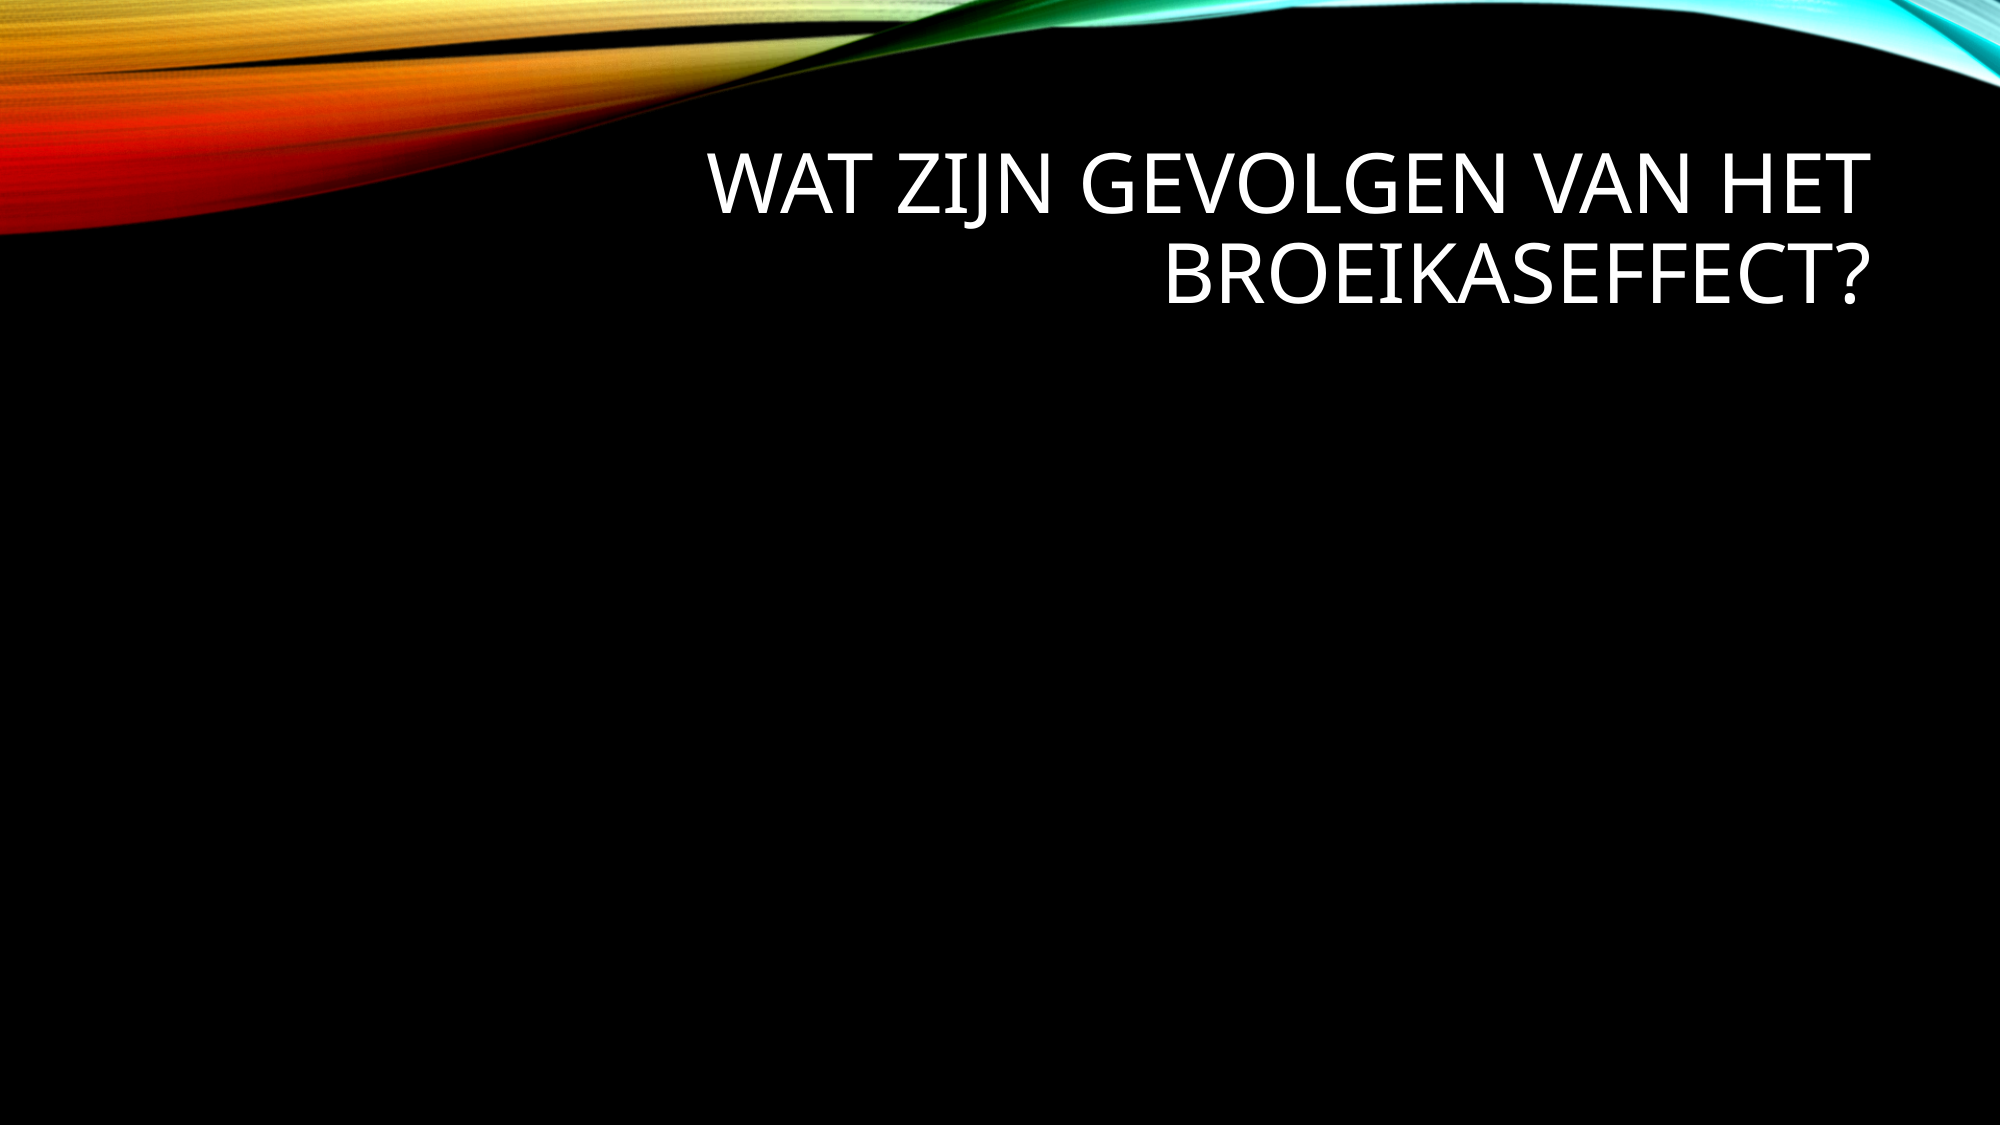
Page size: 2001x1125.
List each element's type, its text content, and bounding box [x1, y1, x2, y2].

title Wat zijn gevolgen van het broeikaseffect? [474, 125, 1888, 338]
picture [0, 0, 2000, 237]
